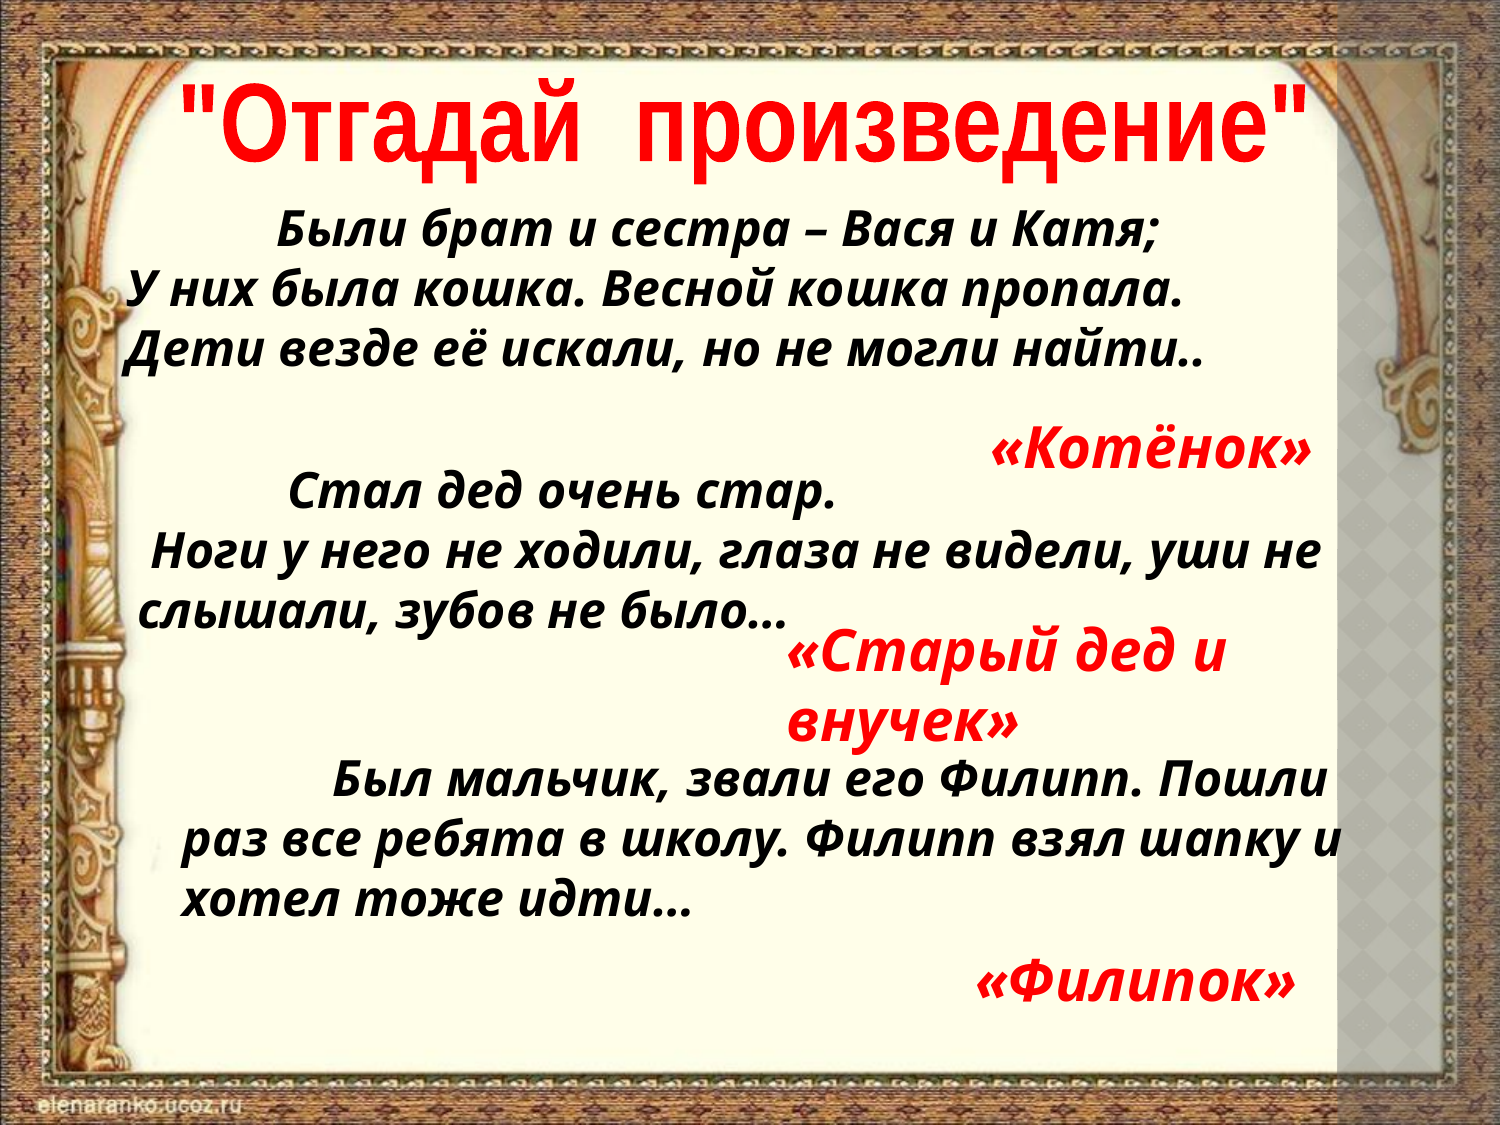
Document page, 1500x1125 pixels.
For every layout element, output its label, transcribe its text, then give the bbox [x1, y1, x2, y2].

text_box Стал дед очень стар. Ноги у него не ходили, глаза не видели, уши не слышали, зубов не было… [122, 451, 1427, 647]
text_box «Старый дед и внучек» [772, 605, 1422, 760]
text_box Был мальчик, звали его Филипп. Пошли раз все ребята в школу. Филипп взял шапку и хотел тоже идти… [167, 739, 1397, 934]
text_box «Котёнок» [956, 386, 1329, 451]
picture [0, 0, 1500, 1125]
text_box «Филипок» [960, 936, 1313, 1021]
text_box Были брат и сестра – Вася и Катя; У них была кошка. Весной кошка пропала. Дети везде её искали, но не могли найти.. [112, 189, 1365, 384]
